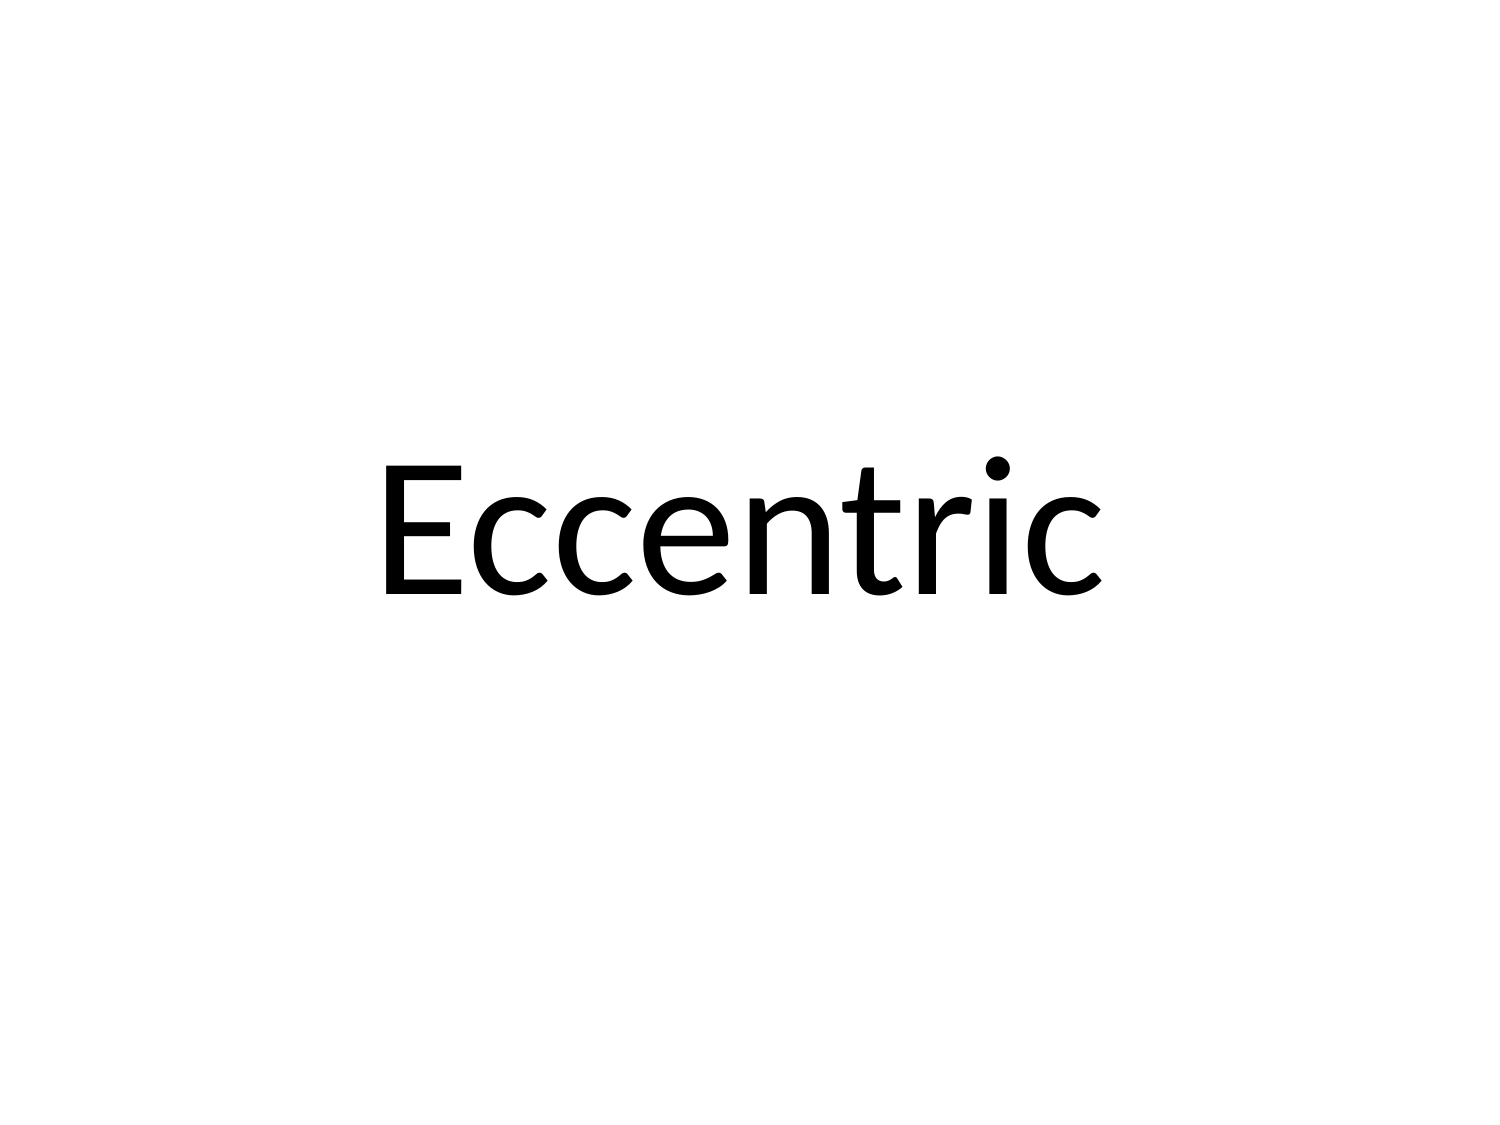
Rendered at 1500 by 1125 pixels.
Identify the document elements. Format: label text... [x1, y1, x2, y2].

title Eccentric [64, 420, 1415, 609]
